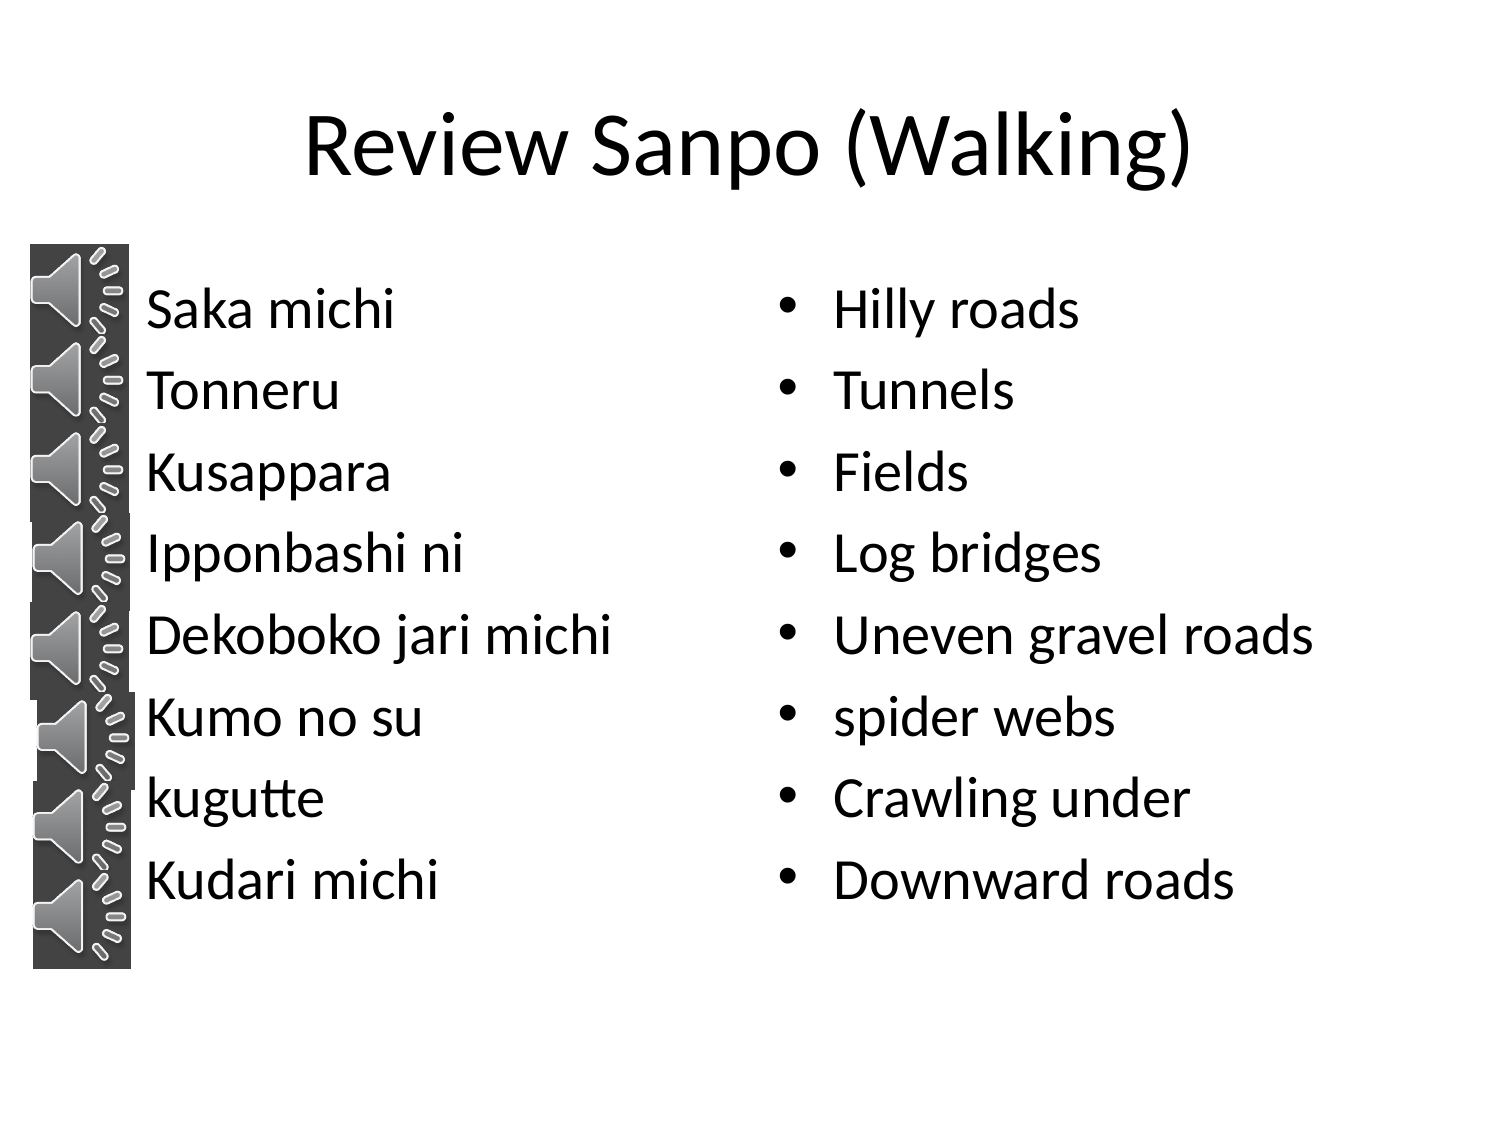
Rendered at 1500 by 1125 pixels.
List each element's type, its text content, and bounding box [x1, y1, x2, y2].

list Hilly roads Tunnels Fields Log bridges Uneven gravel roads spider webs Crawling under Downward roads [762, 262, 1425, 1005]
title Review Sanpo (Walking) [75, 45, 1425, 233]
picture [29, 243, 137, 970]
list Saka michi Tonneru Kusappara Ipponbashi ni Dekoboko jari michi Kumo no su kugutte Kudari michi [75, 262, 738, 1005]
